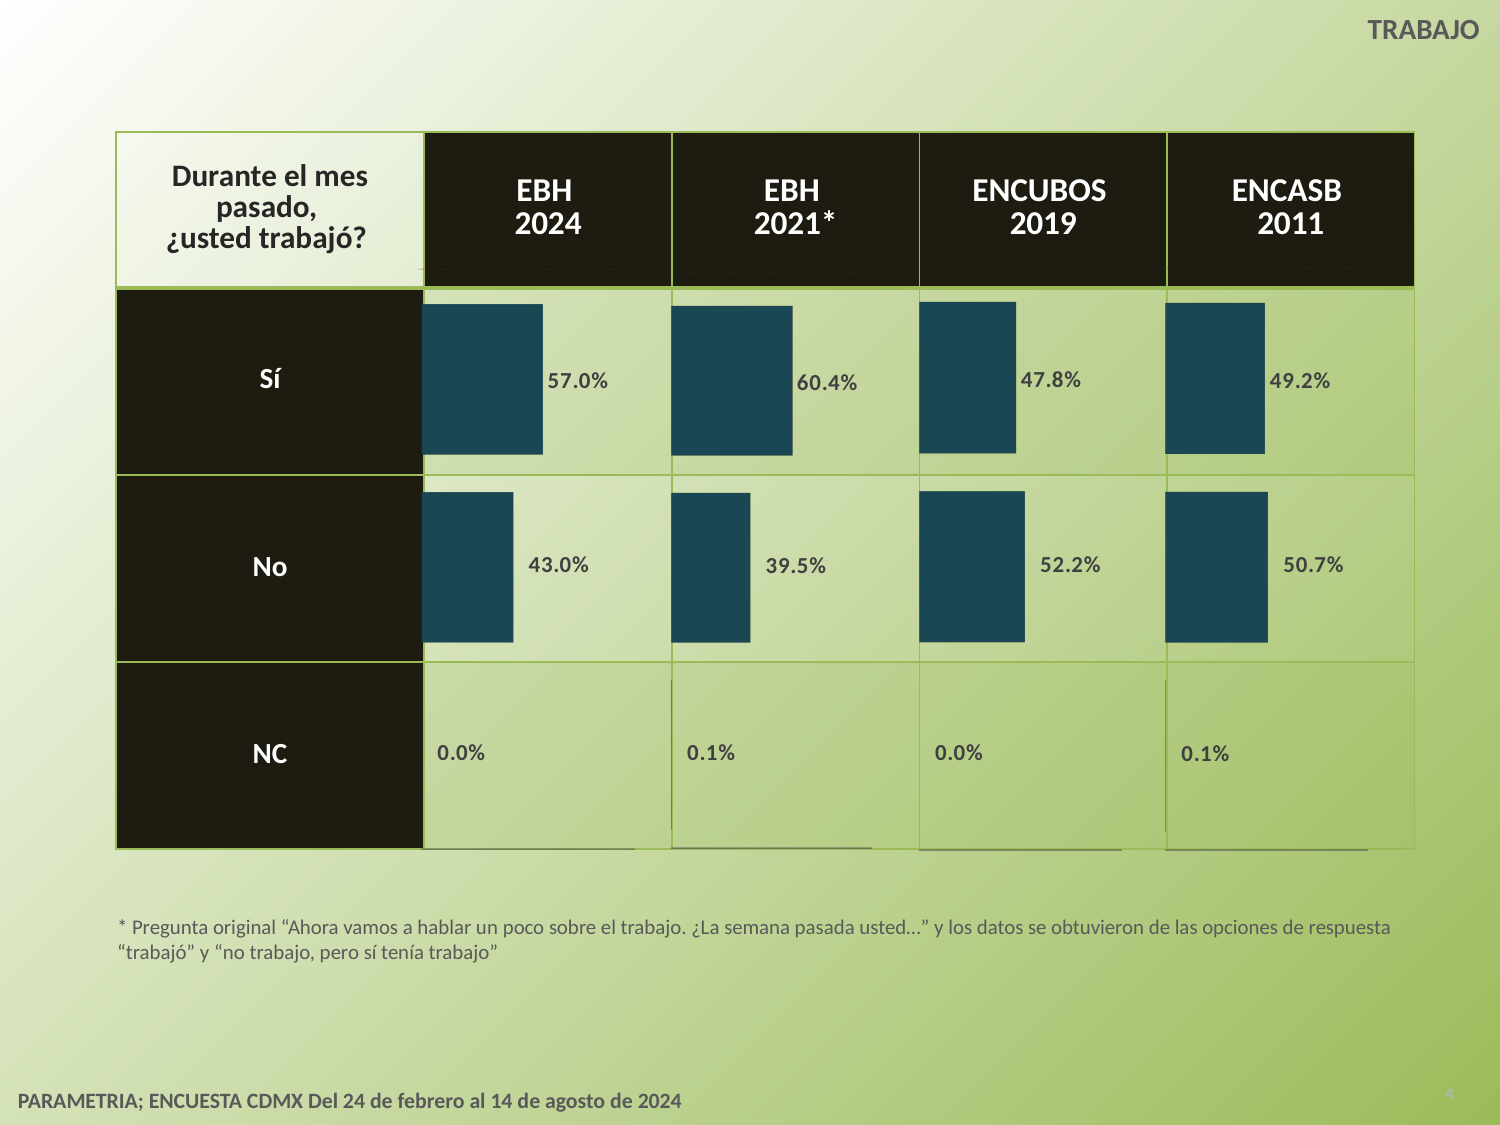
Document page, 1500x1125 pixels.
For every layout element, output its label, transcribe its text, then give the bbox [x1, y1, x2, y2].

table_header EBH 2024 [425, 133, 671, 247]
table_cell No [117, 476, 405, 661]
chart [405, 246, 1500, 857]
list TRABAJO [472, 0, 1495, 60]
slide_number 4 [1413, 1072, 1487, 1114]
table_header Durante el mes pasado, ¿usted trabajó? [117, 133, 423, 286]
text_box * Pregunta original “Ahora vamos a hablar un poco sobre el trabajo. ¿La semana pasada usted…” y los datos se obtuvieron de las opciones de respuesta “trabajó” y “no trabajo, pero sí tenía trabajo” [102, 906, 1463, 971]
text_box PARAMETRIA; ENCUESTA CDMX Del 24 de febrero al 14 de agosto de 2024 [3, 1079, 1415, 1121]
table_header ENCASB 2011 [1168, 133, 1414, 247]
table_cell Sí [117, 290, 405, 474]
table_cell NC [117, 663, 405, 848]
table_header EBH 2021* [673, 133, 919, 248]
table_header ENCUBOS 2019 [920, 133, 1166, 246]
